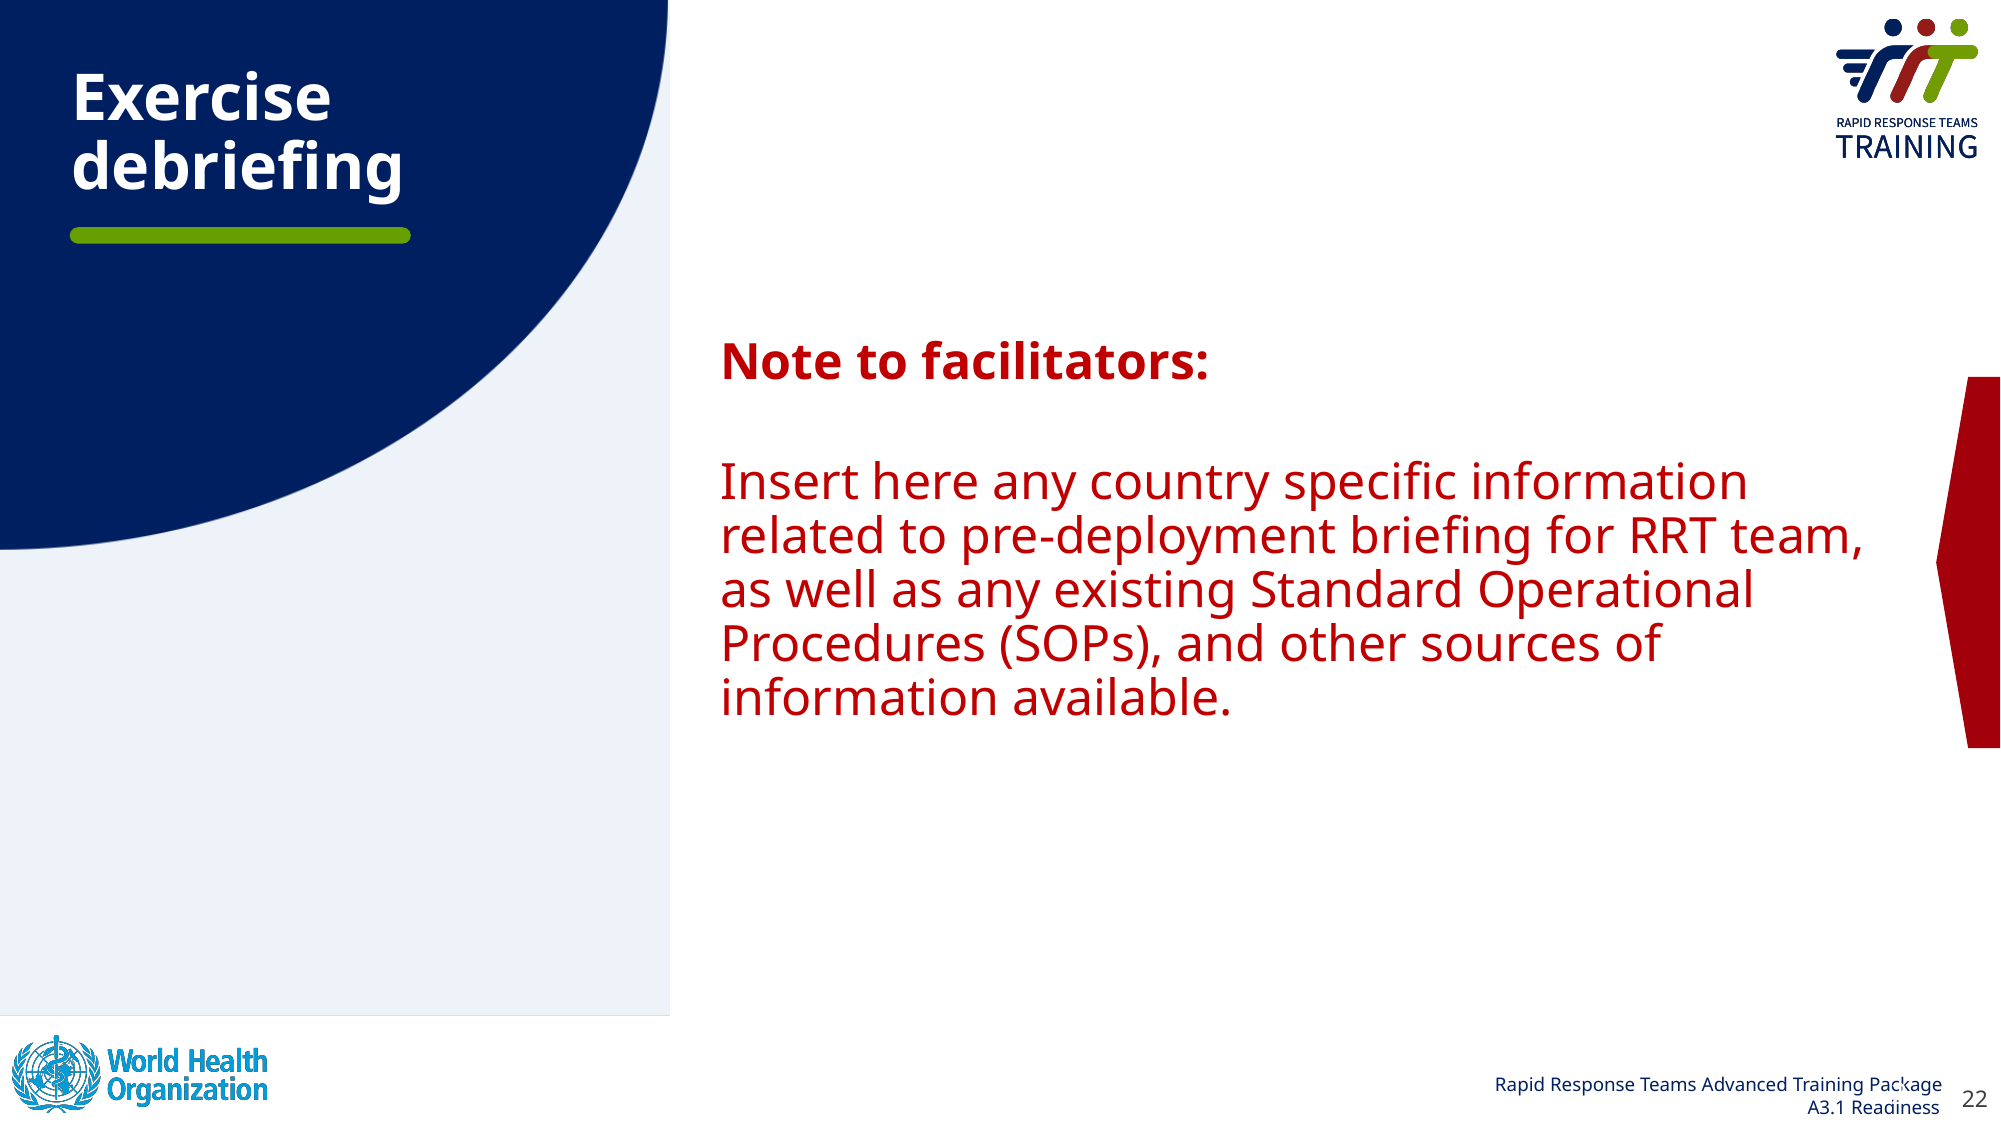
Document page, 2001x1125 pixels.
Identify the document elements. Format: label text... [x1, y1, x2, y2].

picture [1835, 19, 1978, 167]
text_box [69, 227, 411, 244]
picture [34, 1054, 43, 1078]
picture [36, 1088, 78, 1105]
picture [50, 1108, 62, 1113]
picture [24, 1054, 36, 1087]
picture [46, 1056, 54, 1062]
title Exercise debriefing [63, 0, 600, 298]
picture [22, 1062, 26, 1077]
picture [12, 1035, 54, 1068]
slide_number 22 [1882, 1037, 1930, 1092]
picture [40, 1062, 47, 1070]
picture [12, 1083, 48, 1113]
list Note to facilitators: Insert here any country specific information related to pre-deployment briefing for RRT team, as well as any existing Standard Operational Procedures (SOPs), and other sources of information available. [705, 76, 1917, 987]
picture [71, 1053, 90, 1091]
picture [0, 0, 670, 1017]
picture [59, 1035, 267, 1113]
picture [30, 1083, 37, 1091]
